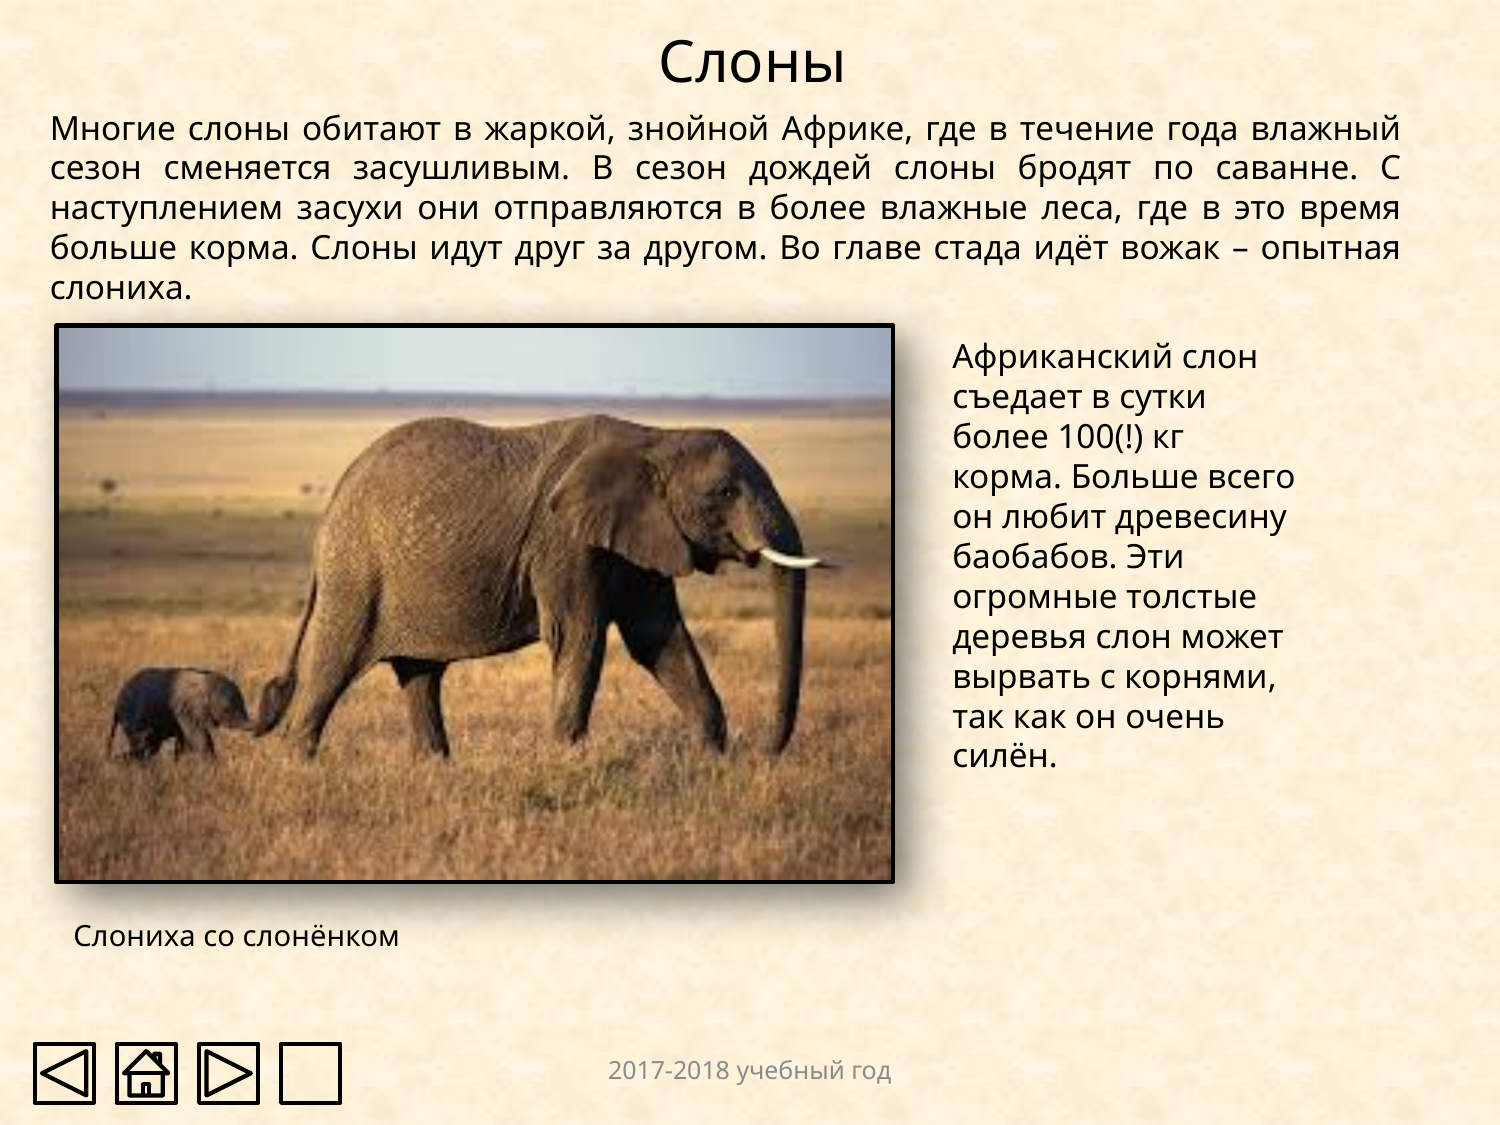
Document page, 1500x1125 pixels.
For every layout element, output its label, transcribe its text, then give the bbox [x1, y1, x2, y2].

picture [0, 0, 1500, 1125]
footer 2017-2018 учебный год [550, 1041, 950, 1102]
title Слоны [98, 11, 1407, 99]
text_box Многие слоны обитают в жаркой, знойной Африке, где в течение года влажный сезон сменяется засушливым. В сезон дождей слоны бродят по саванне. С наступлением засухи они отправляются в более влажные леса, где в это время больше корма. Слоны идут друг за другом. Во главе стада идёт вожак – опытная слониха. [35, 99, 1418, 314]
text_box Африканский слон съедает в сутки более 100(!) кг корма. Больше всего он любит древесину баобабов. Эти огромные толстые деревья слон может вырвать с корнями, так как он очень силён. [937, 328, 1313, 782]
text_box Слониха со слонёнком [58, 910, 750, 961]
